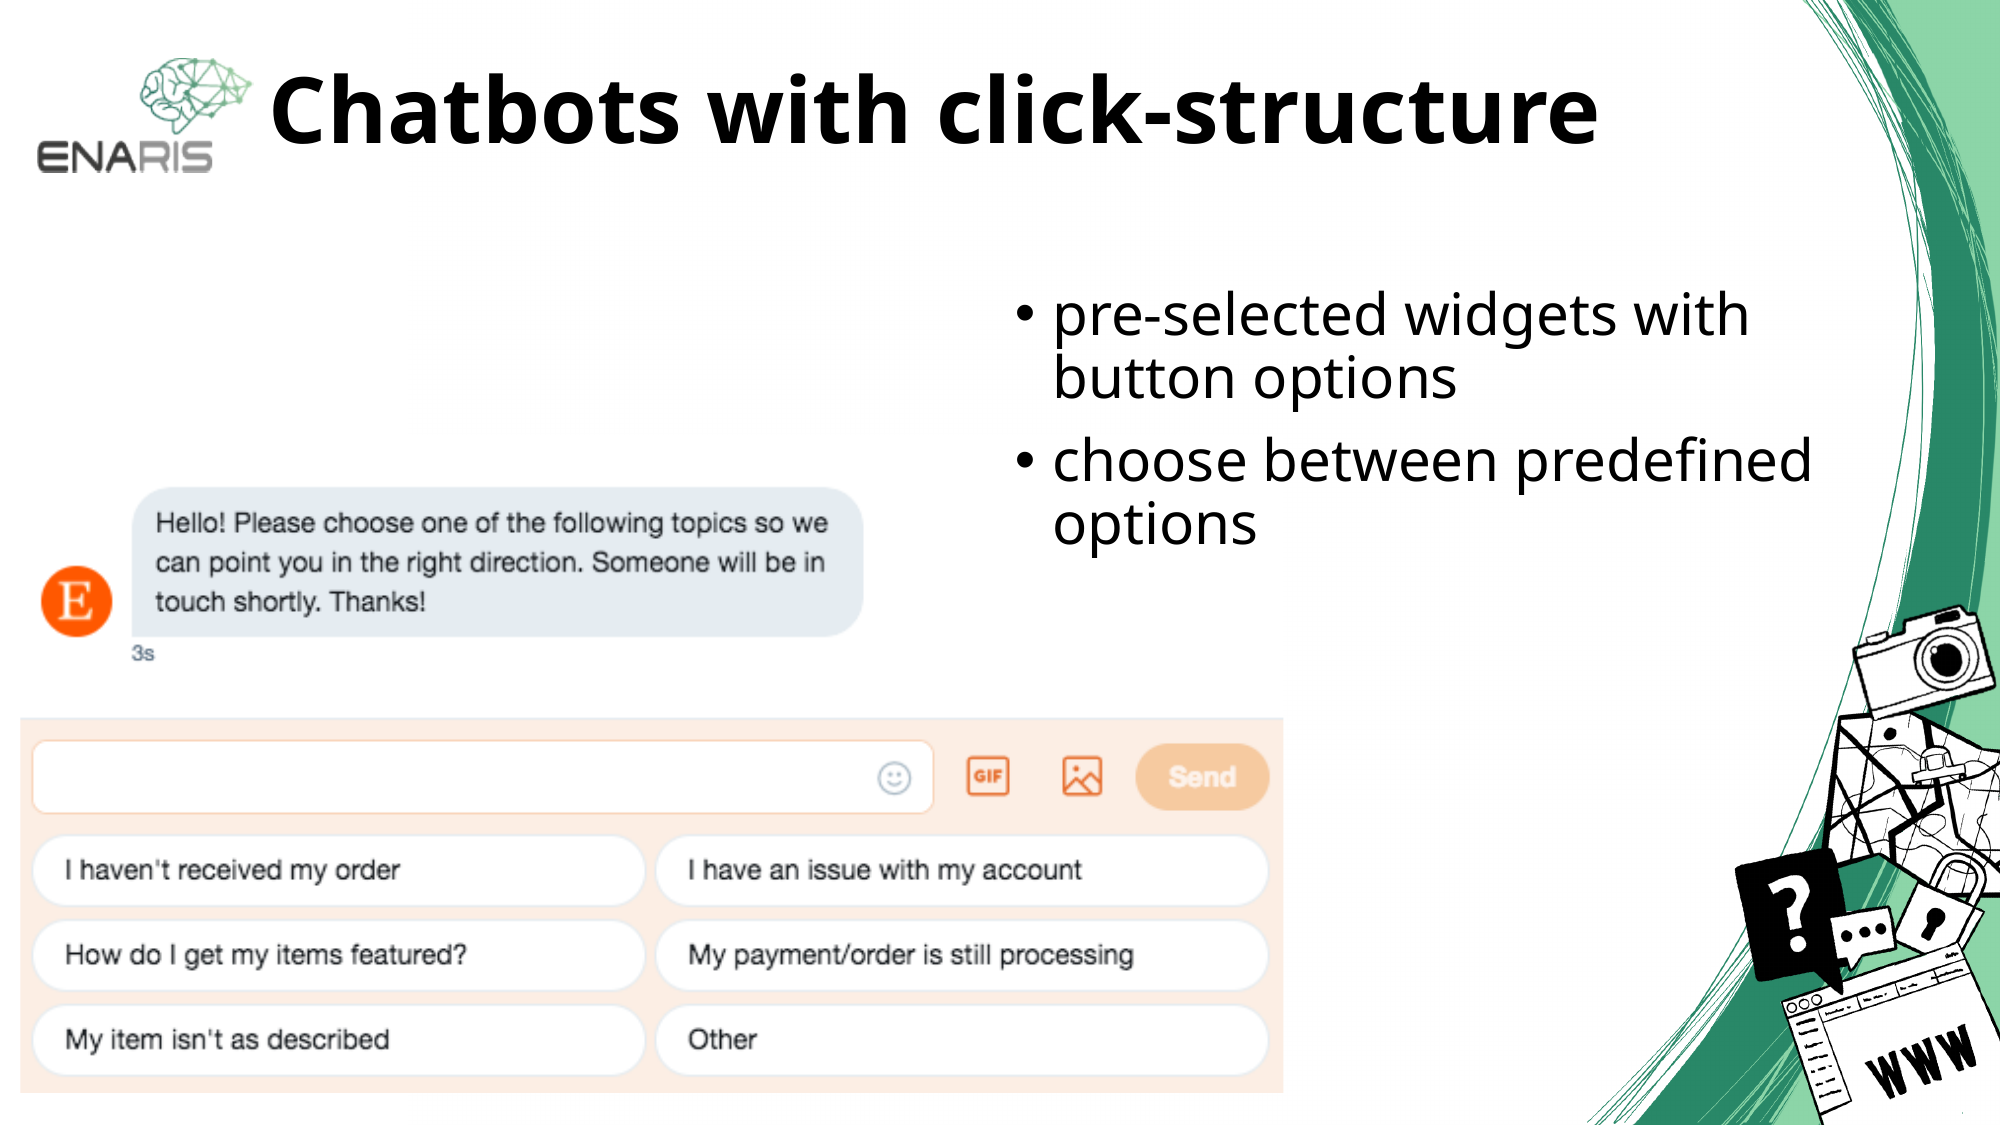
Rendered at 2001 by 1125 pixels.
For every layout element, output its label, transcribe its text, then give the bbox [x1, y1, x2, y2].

picture [37, 58, 254, 173]
picture [20, 0, 2000, 1125]
title Chatbots with click-structure [253, 59, 1863, 278]
list pre-selected widgets with button options choose between predefined options [999, 277, 1905, 632]
